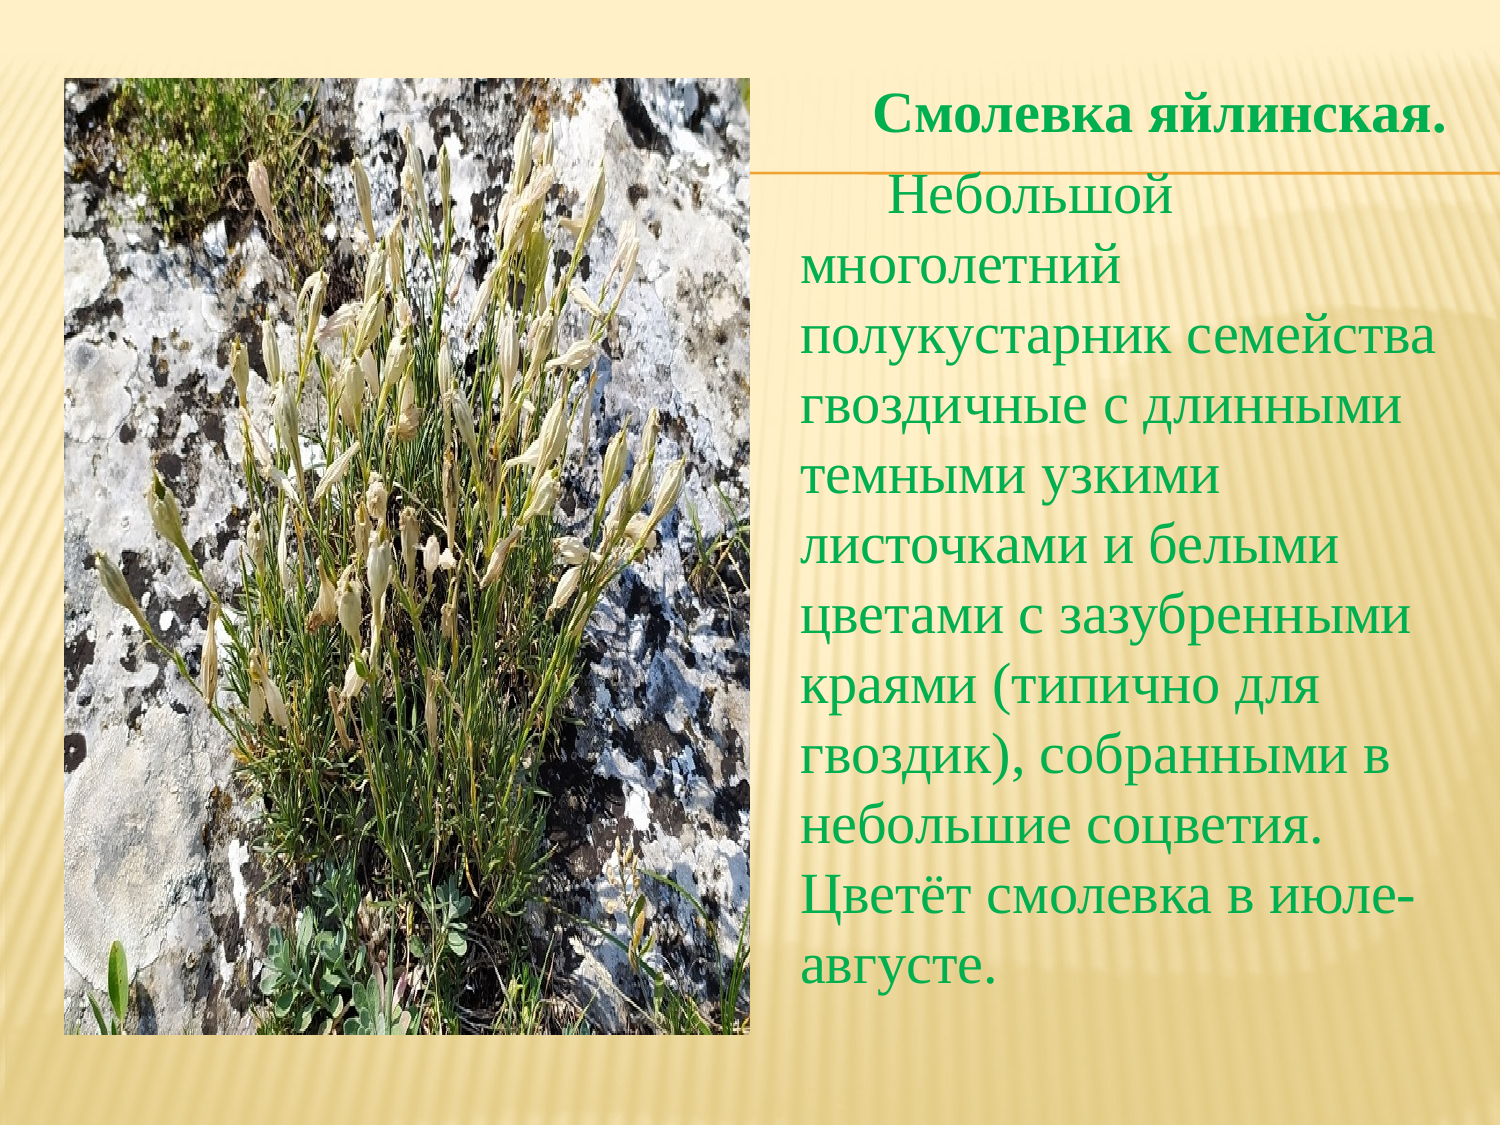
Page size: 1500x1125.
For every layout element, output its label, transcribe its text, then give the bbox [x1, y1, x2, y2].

list Смолевка яйлинская. Небольшой многолетний полукустарник семейства гвоздичные с длинными темными узкими листочками и белыми цветами с зазубренными краями (типично для гвоздик), собранными в небольшие соцветия. Цветёт смолевка в июле-августе. [785, 66, 1475, 1083]
picture [64, 77, 751, 1036]
